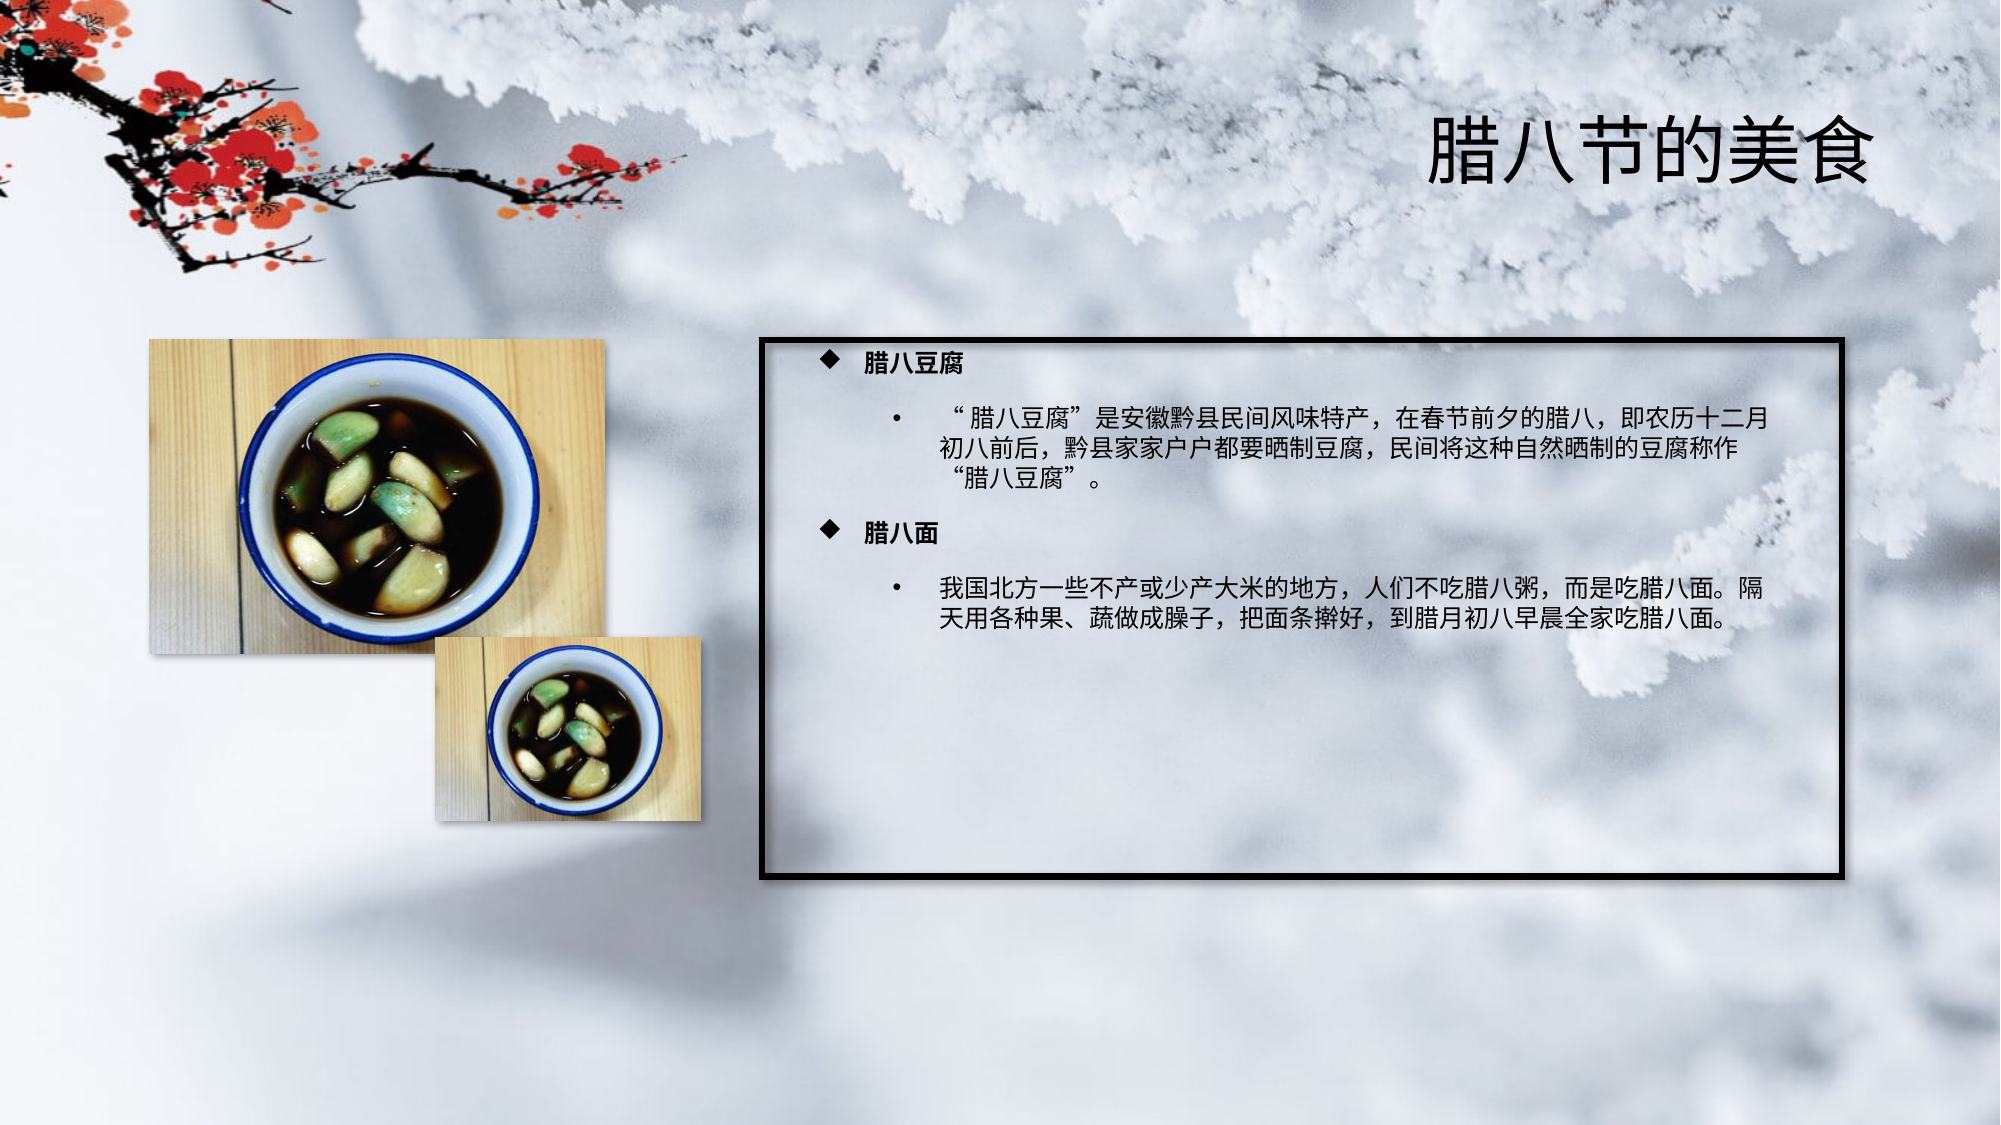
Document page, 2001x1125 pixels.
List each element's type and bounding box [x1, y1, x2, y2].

text_box [762, 340, 1842, 877]
picture [0, 0, 2000, 1125]
